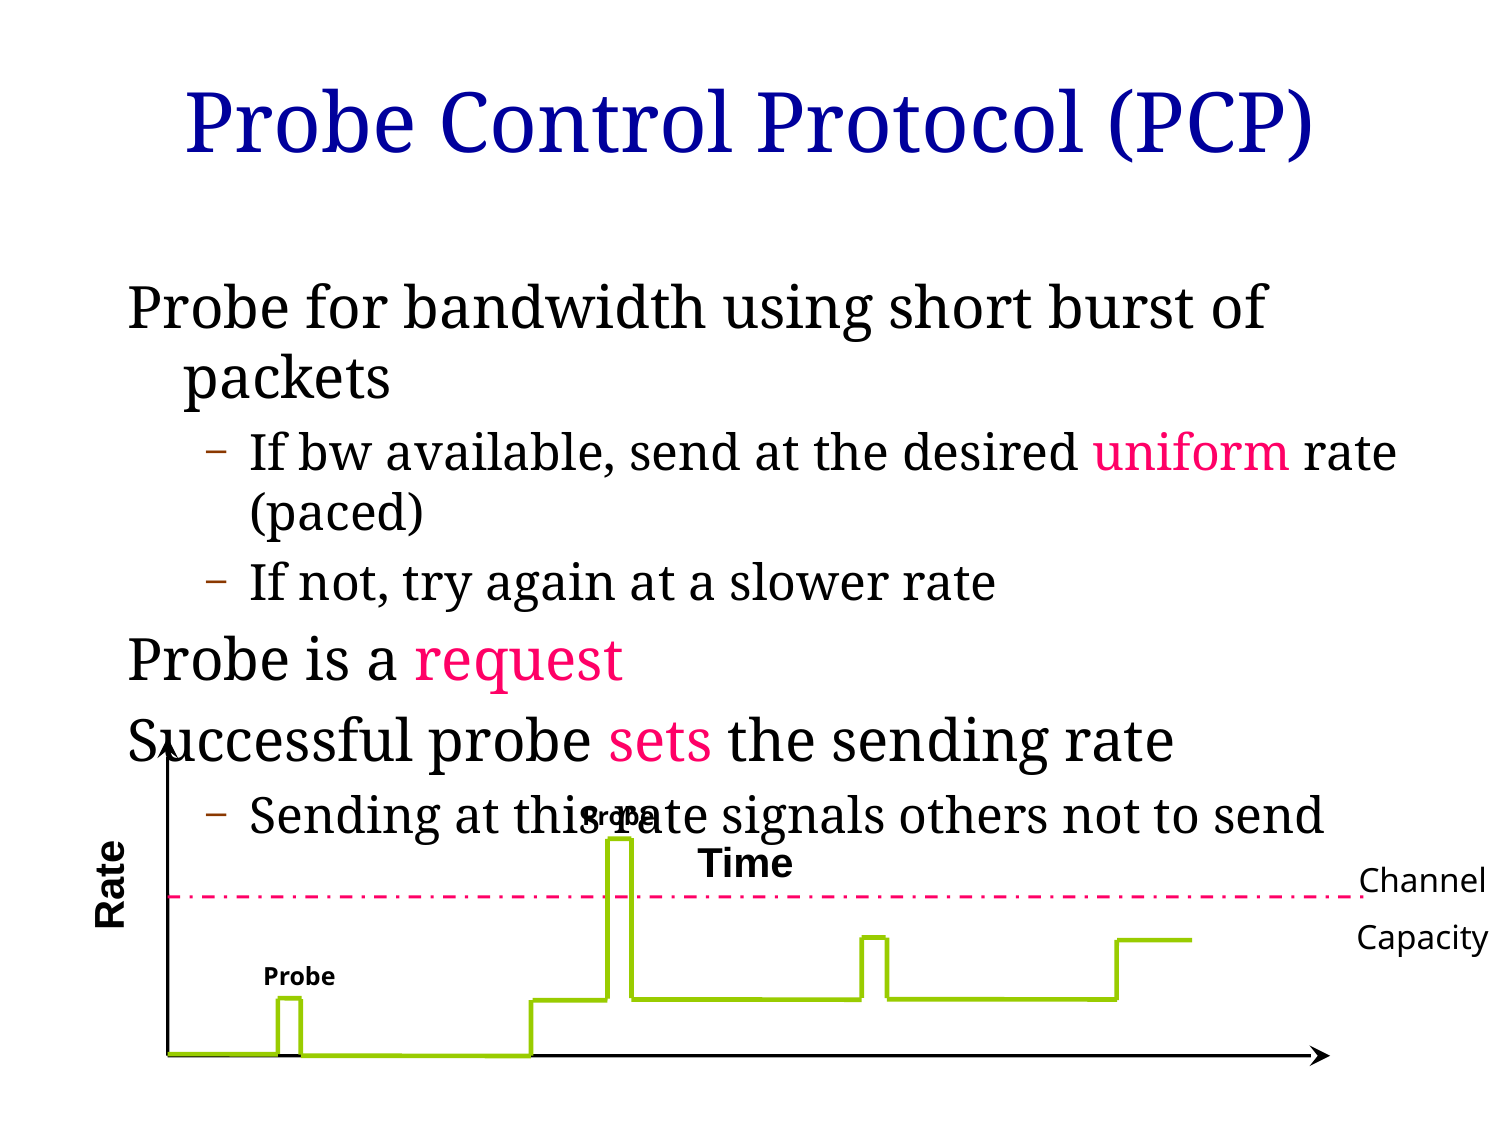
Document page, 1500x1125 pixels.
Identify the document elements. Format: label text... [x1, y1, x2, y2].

text_box [50, 1011, 1457, 1125]
list Probe for bandwidth using short burst of packets If bw available, send at the desired uniform rate (paced) If not, try again at a slower rate Probe is a request Successful probe sets the sending rate Sending at this rate signals others not to send [112, 262, 1451, 576]
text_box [167, 737, 1500, 1057]
text_box Rate [74, 824, 140, 946]
title Probe Control Protocol (PCP) [74, 47, 1426, 191]
